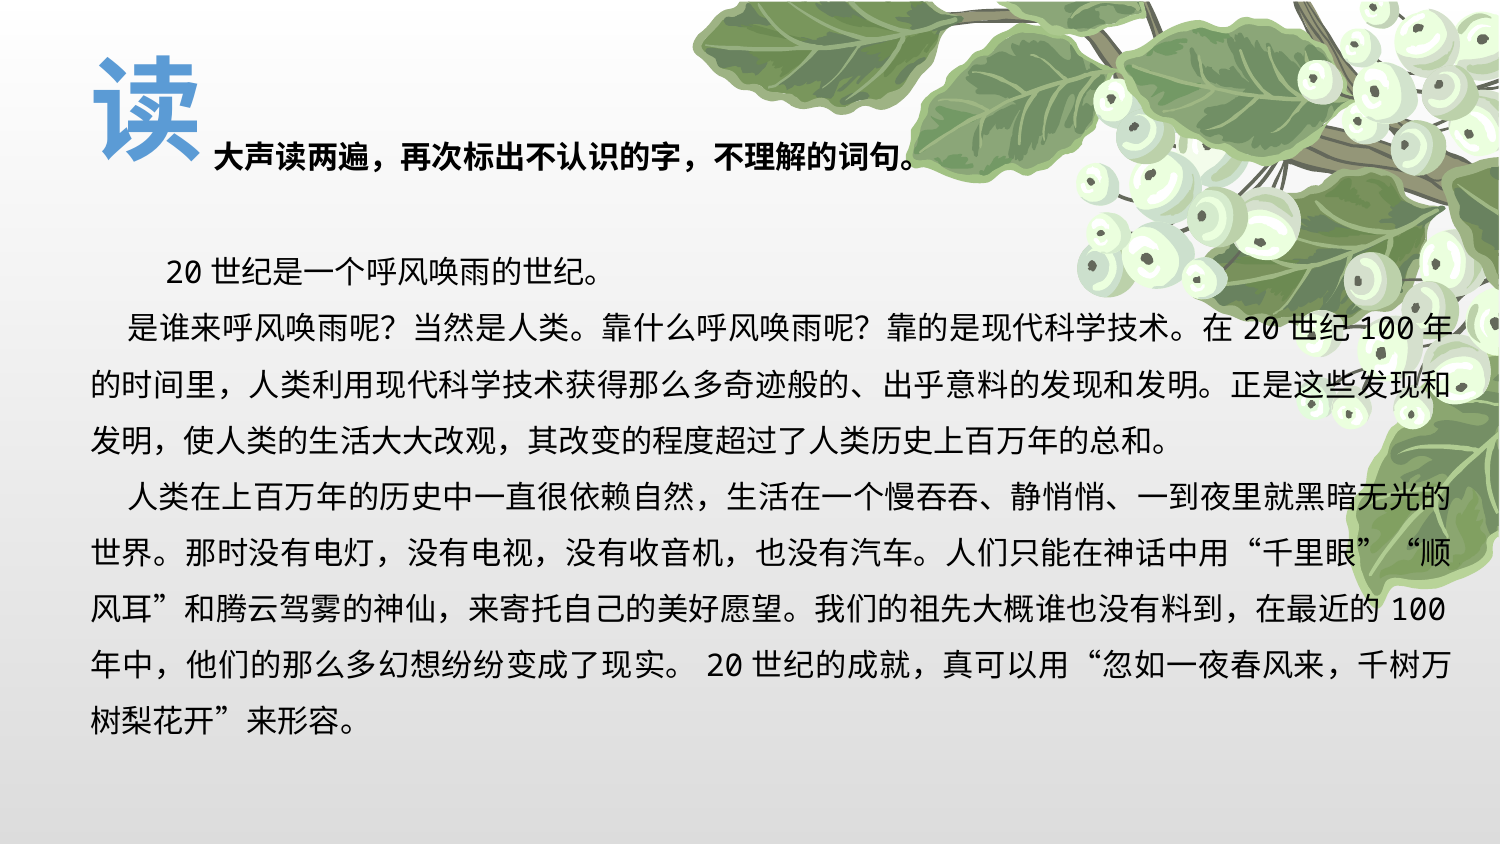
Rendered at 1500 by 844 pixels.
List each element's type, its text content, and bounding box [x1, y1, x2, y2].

text_box 读 [78, 33, 214, 180]
text_box 20世纪是一个呼风唤雨的世纪。 是谁来呼风唤雨呢？当然是人类。靠什么呼风唤雨呢？靠的是现代科学技术。在20世纪100年的时间里，人类利用现代科学技术获得那么多奇迹般的、出乎意料的发现和发明。正是这些发现和发明，使人类的生活大大改观，其改变的程度超过了人类历史上百万年的总和。 人类在上百万年的历史中一直很依赖自然，生活在一个慢吞吞、静悄悄、一到夜里就黑暗无光的世界。那时没有电灯，没有电视，没有收音机，也没有汽车。人们只能在神话中用“千里眼”“顺风耳”和腾云驾雾的神仙，来寄托自己的美好愿望。我们的祖先大概谁也没有料到，在最近的100年中，他们的那么多幻想纷纷变成了现实。20世纪的成就，真可以用“忽如一夜春风来，千树万树梨花开”来形容。 [78, 228, 1466, 745]
picture [691, 0, 1500, 609]
text_box 大声读两遍，再次标出不认识的字，不理解的词句。 [202, 131, 691, 181]
